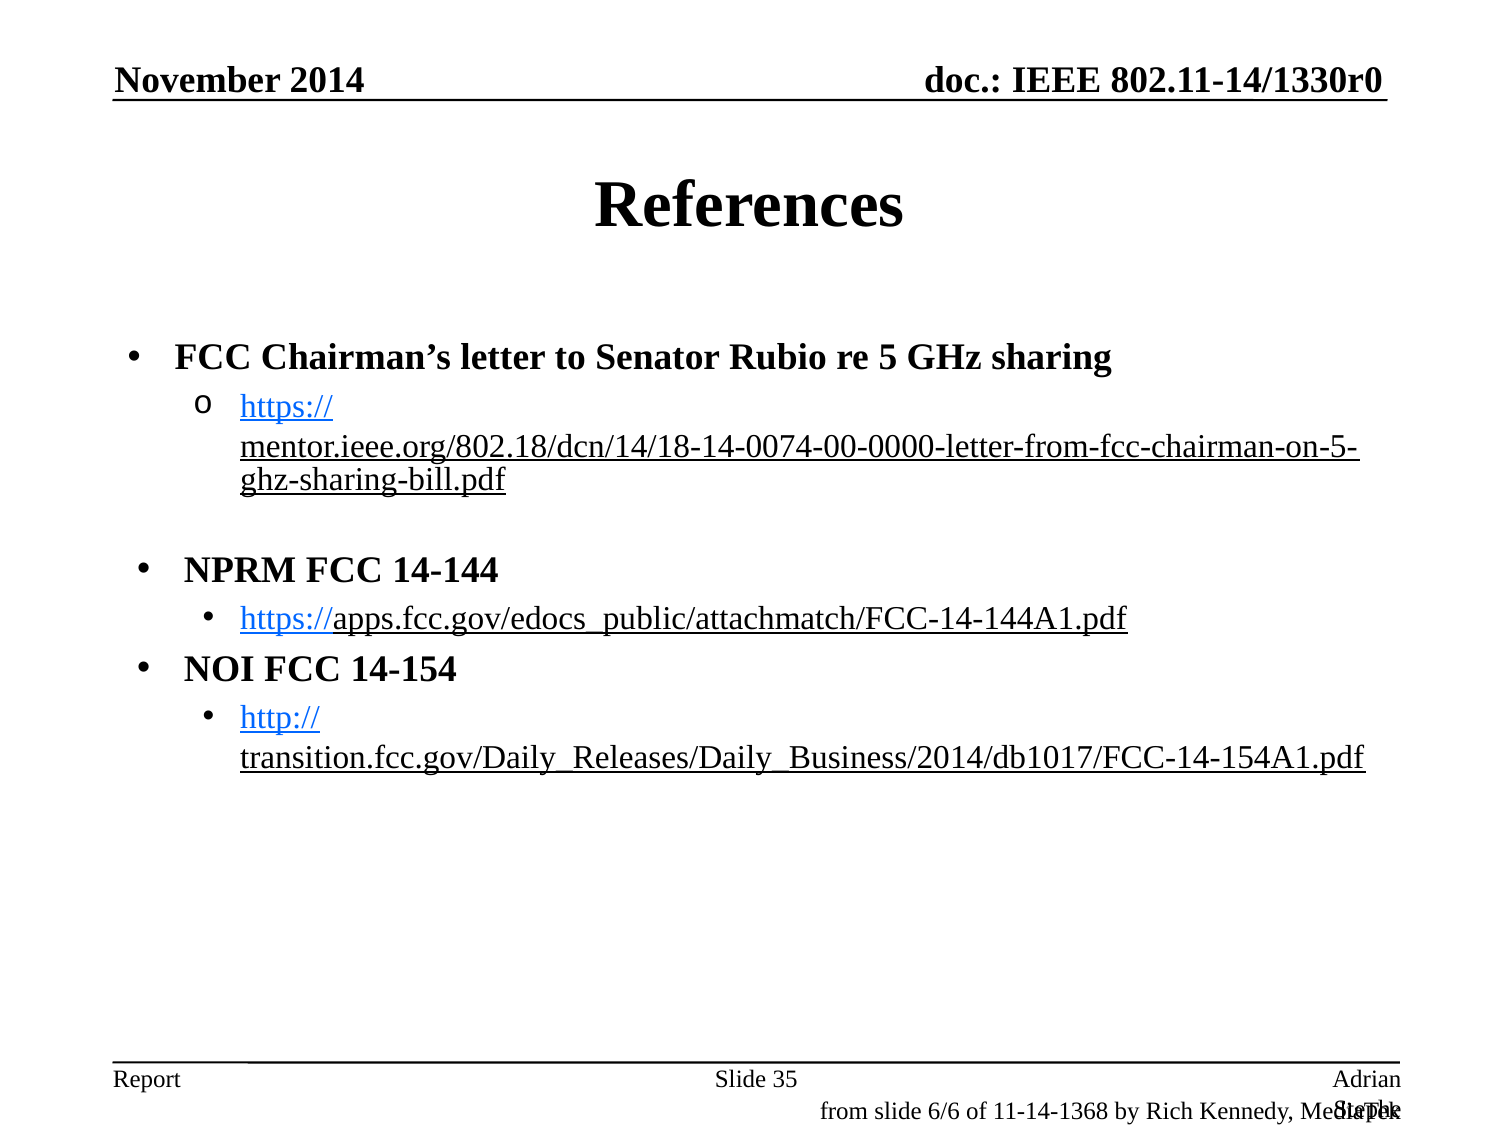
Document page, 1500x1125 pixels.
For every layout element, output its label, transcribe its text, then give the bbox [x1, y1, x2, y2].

title References [112, 112, 1388, 288]
text_box from slide 6/6 of 11-14-1368 by Rich Kennedy, MediaTek [343, 1087, 1417, 1125]
list FCC Chairman’s letter to Senator Rubio re 5 GHz sharing https://mentor.ieee.org/802.18/dcn/14/18-14-0074-00-0000-letter-from-fcc-chairman-on-5-ghz-sharing-bill.pdf NPRM FCC 14-144 https://apps.fcc.gov/edocs_public/attachmatch/FCC-14-144A1.pdf NOI FCC 14-154 http://transition.fcc.gov/Daily_Releases/Daily_Business/2014/db1017/FCC-14-154A1.pdf [112, 324, 1388, 1000]
footer Adrian Stephens, Intel Corporation [1324, 1061, 1402, 1087]
slide_number Slide 35 [712, 1061, 800, 1087]
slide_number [114, 54, 374, 101]
